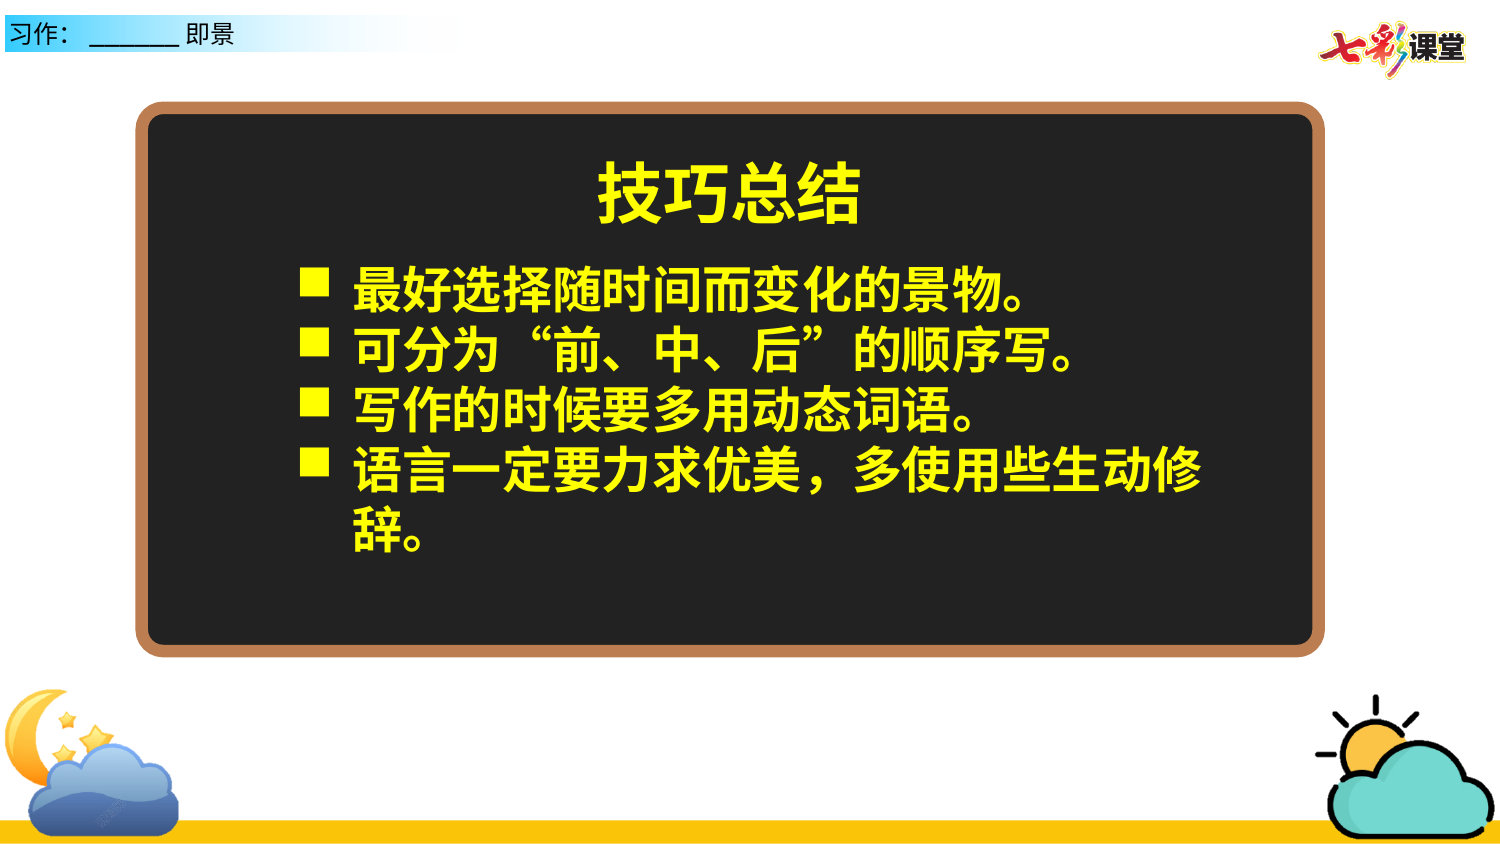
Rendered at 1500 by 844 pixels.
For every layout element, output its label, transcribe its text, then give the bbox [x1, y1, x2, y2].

picture [1278, 640, 1500, 844]
text_box 最好选择随时间而变化的景物。 可分为“前、中、后”的顺序写。 写作的时候要多用动态词语。 语言一定要力求优美，多使用些生动修辞。 [281, 250, 1248, 566]
picture [0, 686, 185, 844]
picture [1316, 20, 1468, 80]
text_box 技巧总结 [377, 144, 1083, 240]
text_box [139, 105, 1321, 654]
